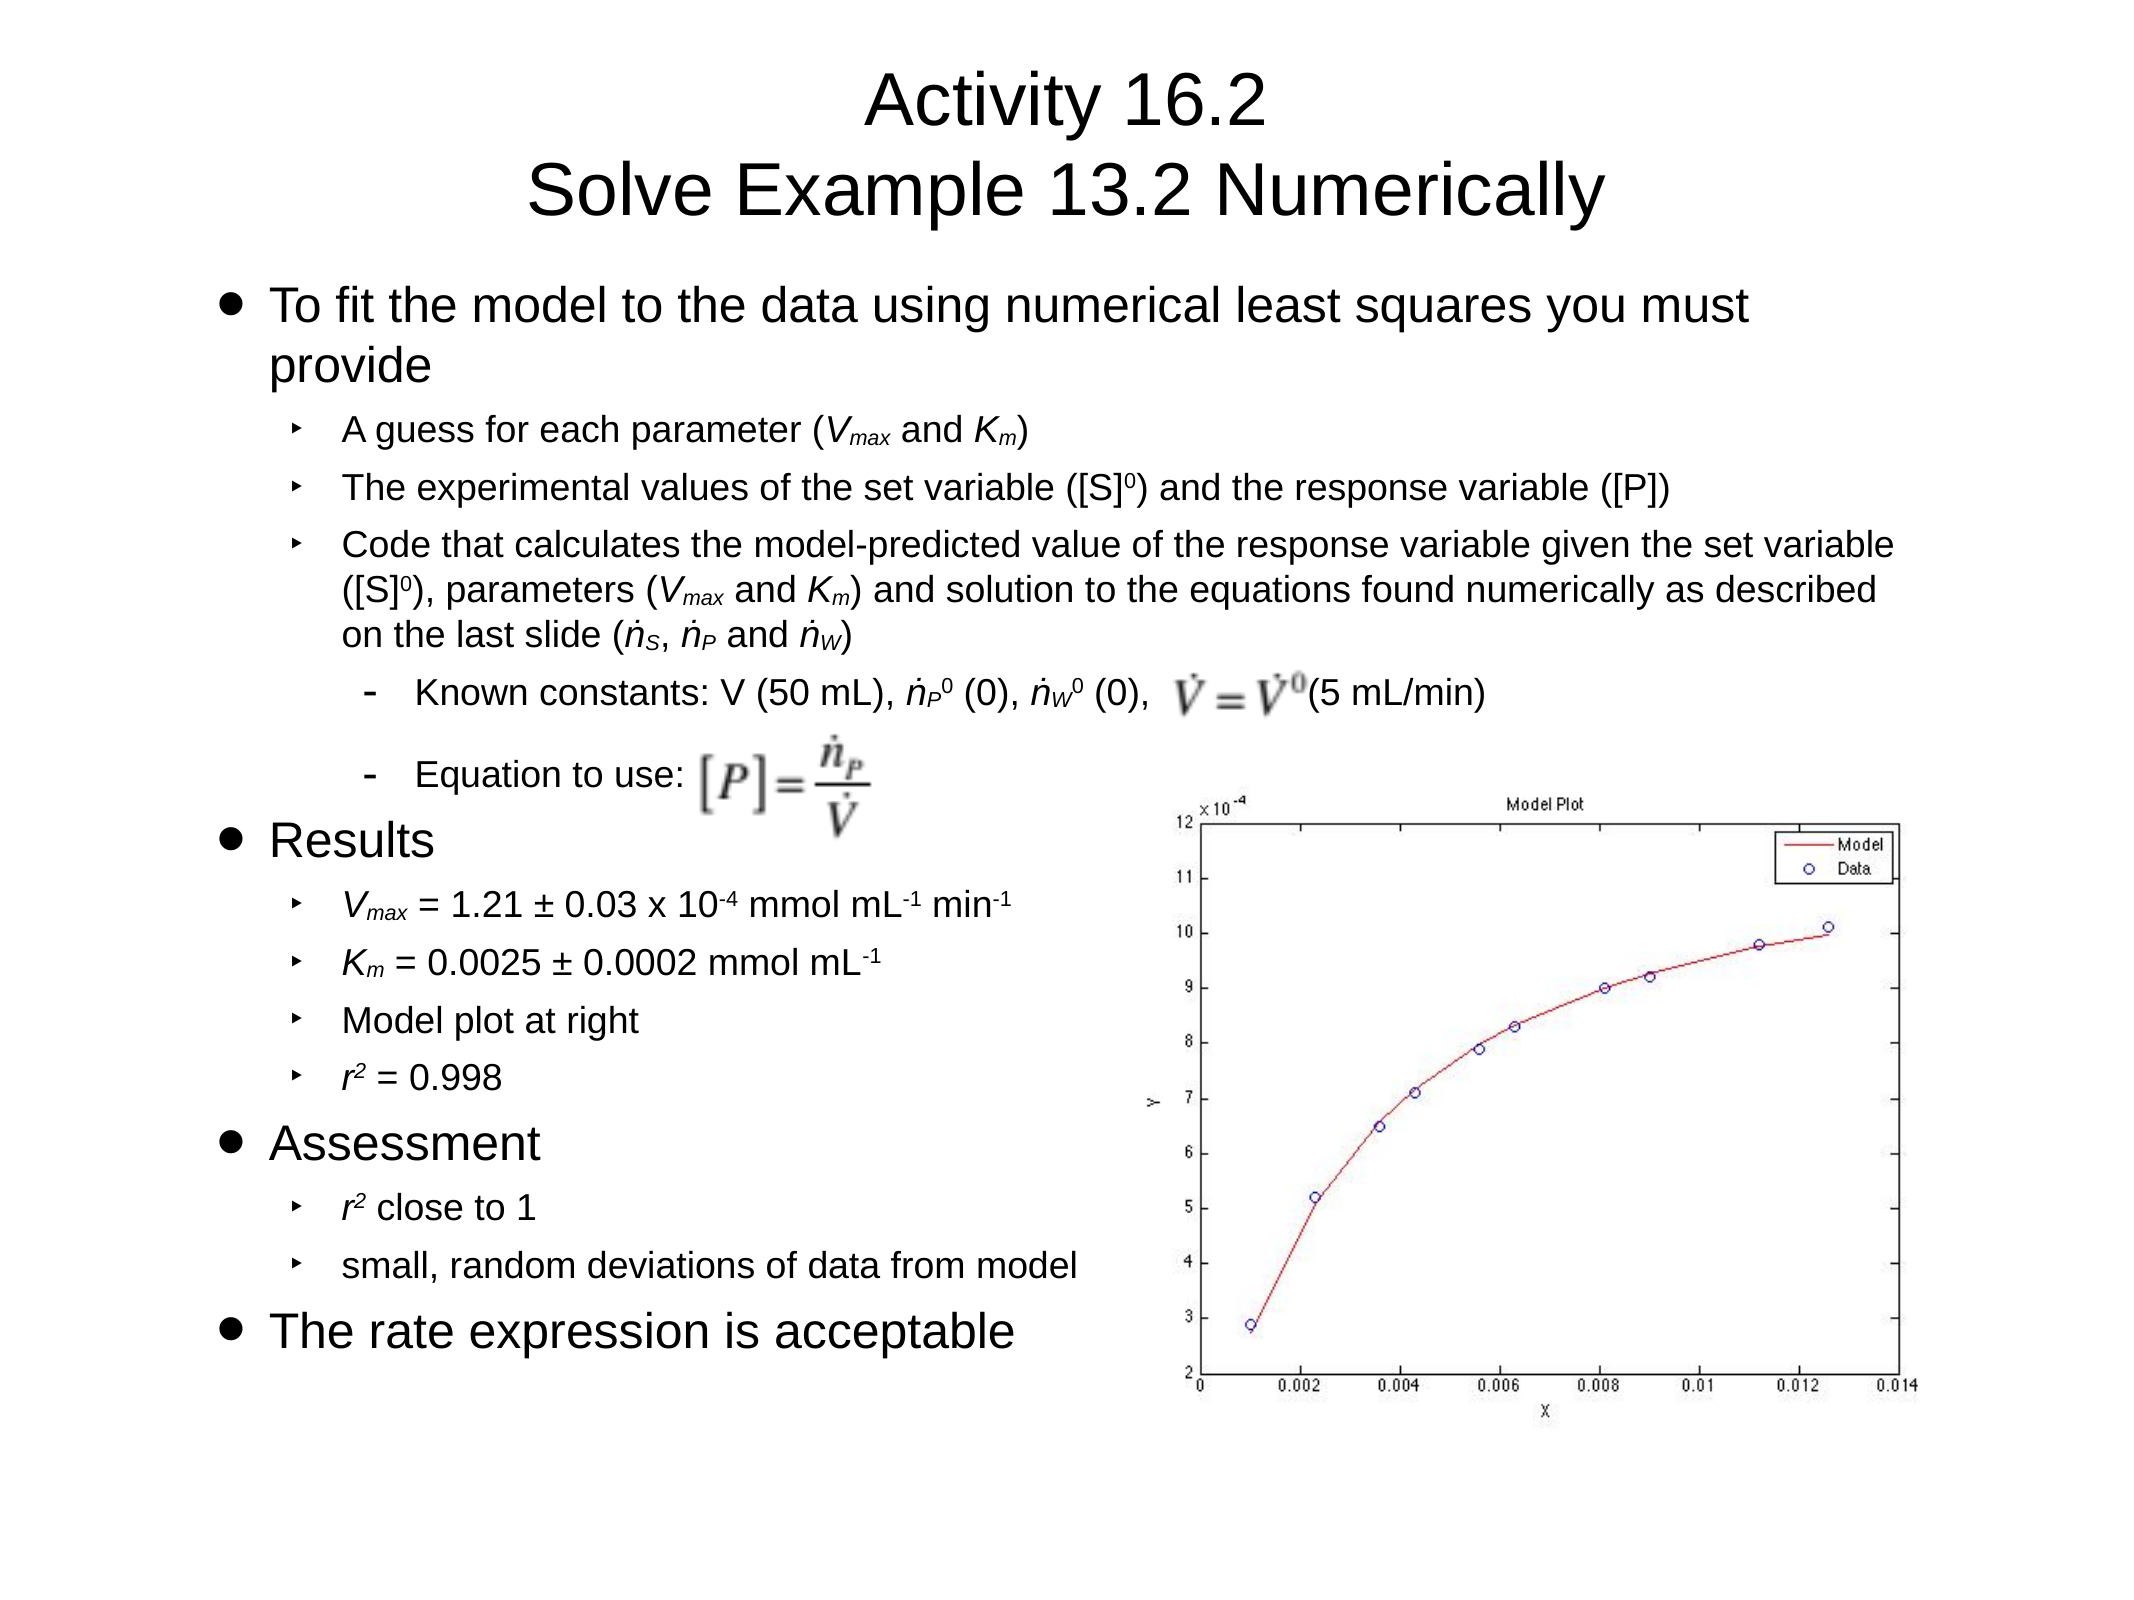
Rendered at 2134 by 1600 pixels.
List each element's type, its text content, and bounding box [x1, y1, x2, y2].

title Activity 16.2 Solve Example 13.2 Numerically [208, 41, 1925, 250]
list To fit the model to the data using numerical least squares you must provide A guess for each parameter (Vmax and Km) The experimental values of the set variable ([S]0) and the response variable ([P]) Code that calculates the model-predicted value of the response variable given the set variable ([S]0), parameters (Vmax and Km) and solution to the equations found numerically as described on the last slide (ṅS, ṅP and ṅW) Known constants: V (50 mL), ṅP0 (0), ṅW0 (0), (5 mL/min) Equation to use: Results Vmax = 1.21 ± 0.03 x 10-4 mmol mL-1 min-1 Km = 0.0025 ± 0.0002 mmol mL-1 Model plot at right r2 = 0.998 Assessment r2 close to 1 small, random deviations of data from model The rate expression is acceptable [208, 264, 1925, 1463]
picture [1082, 772, 1984, 1449]
picture [695, 720, 876, 845]
picture [1168, 662, 1313, 723]
